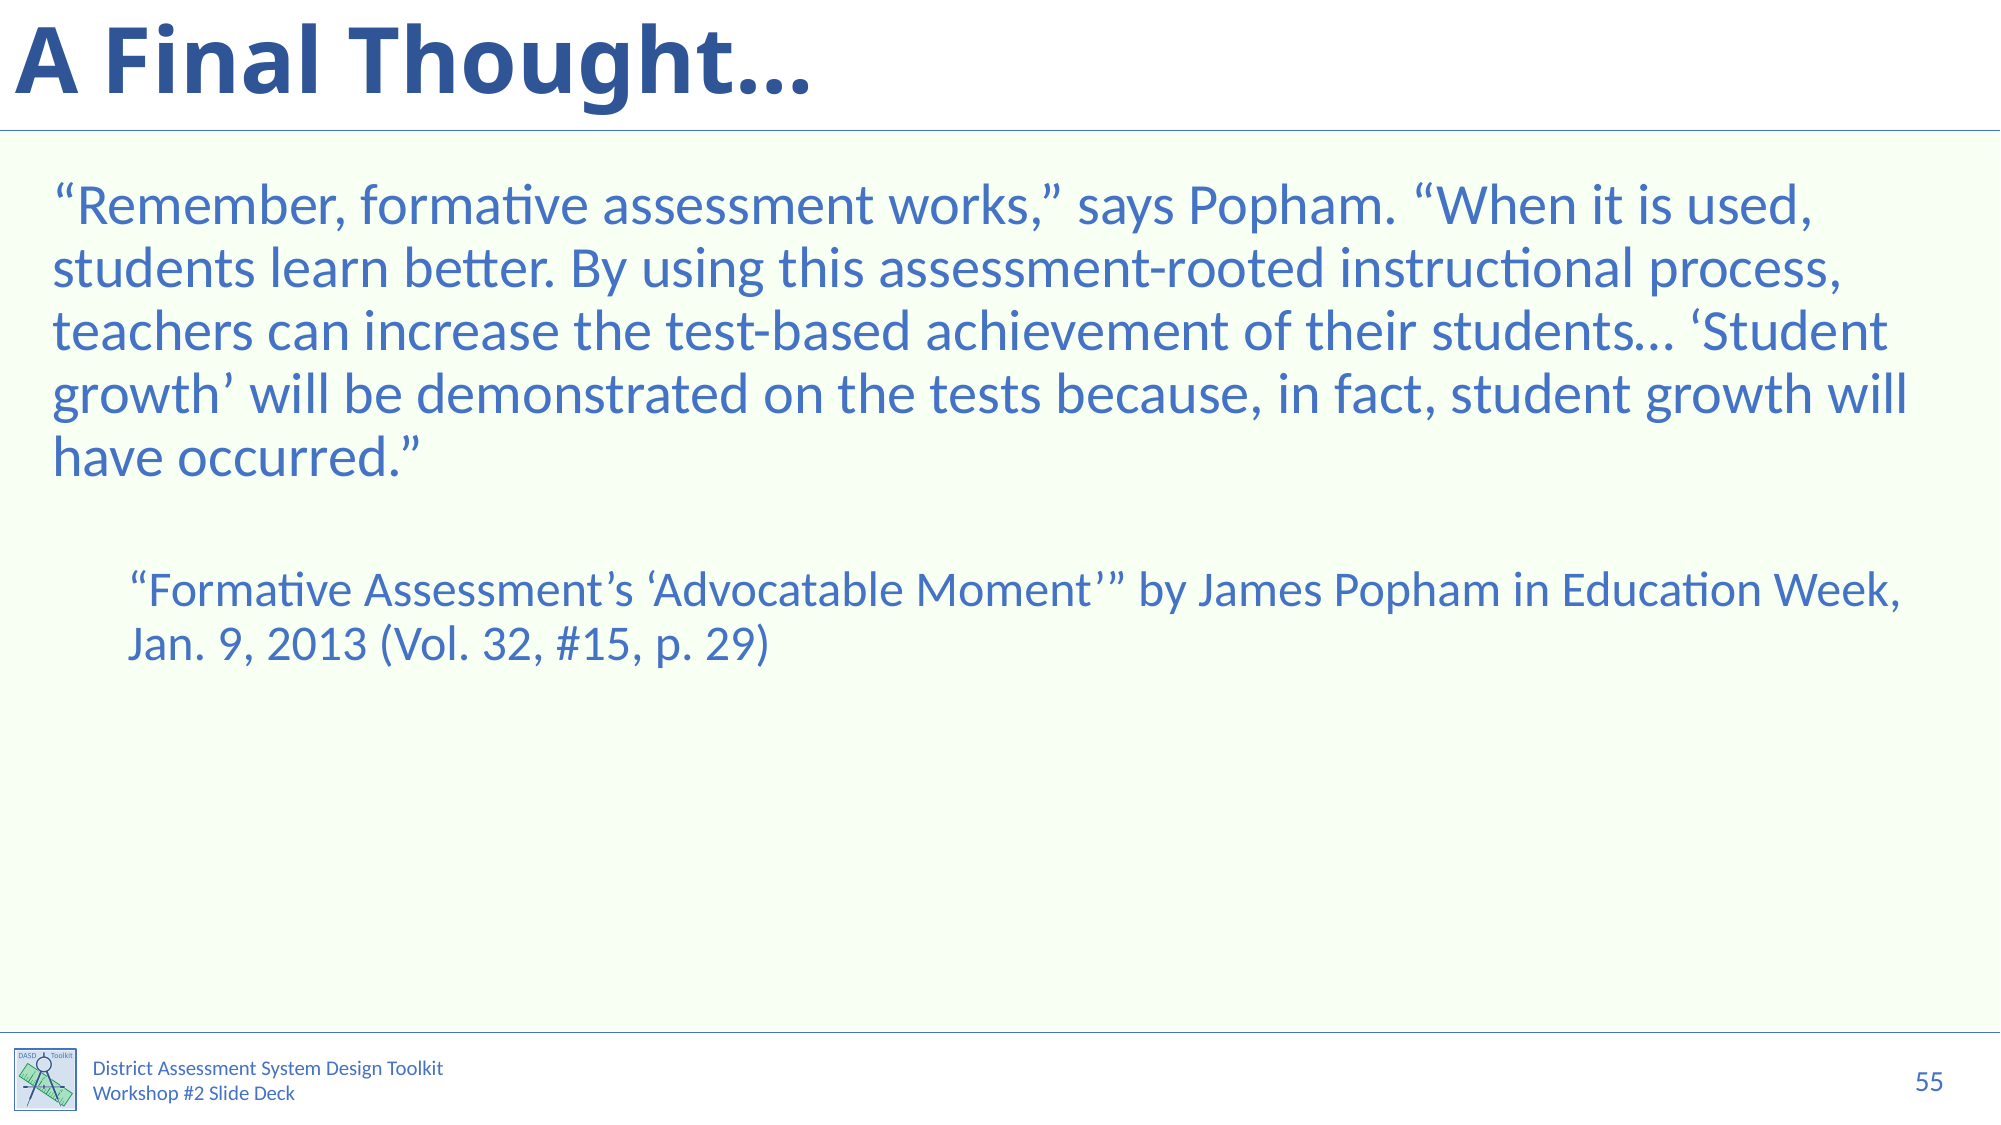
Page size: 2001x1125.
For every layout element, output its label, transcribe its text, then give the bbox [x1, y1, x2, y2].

list “Remember, formative assessment works,” says Popham. “When it is used, students learn better. By using this assessment-rooted instructional process, teachers can increase the test-based achievement of their students… ‘Student growth’ will be demonstrated on the tests because, in fact, student growth will have occurred.” “Formative Assessment’s ‘Advocatable Moment’” by James Popham in Education Week, Jan. 9, 2013 (Vol. 32, #15, p. 29) [37, 166, 1962, 1002]
picture [15, 1050, 75, 1110]
title A Final Thought… [0, 0, 2000, 129]
